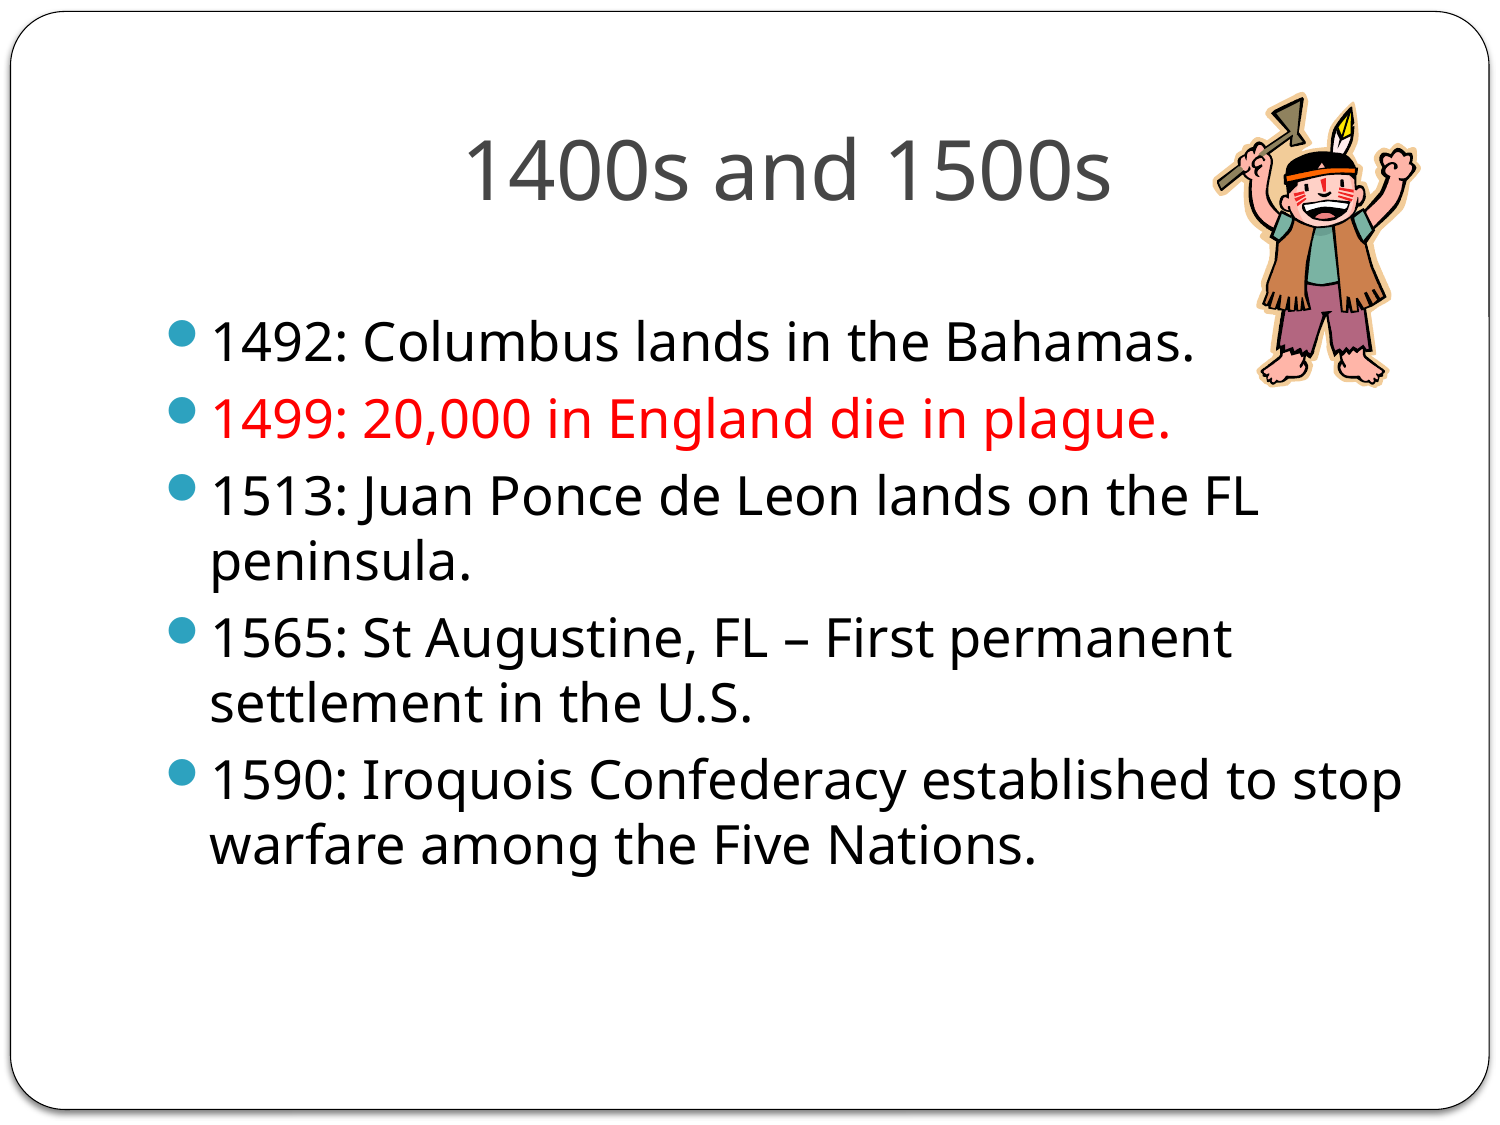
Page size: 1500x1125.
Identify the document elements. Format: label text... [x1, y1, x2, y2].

picture [1212, 87, 1427, 394]
title 1400s and 1500s [150, 45, 1425, 233]
list 1492: Columbus lands in the Bahamas. 1499: 20,000 in England die in plague. 1513: Juan Ponce de Leon lands on the FL peninsula. 1565: St Augustine, FL – First permanent settlement in the U.S. 1590: Iroquois Confederacy established to stop warfare among the Five Nations. [150, 299, 1425, 1050]
